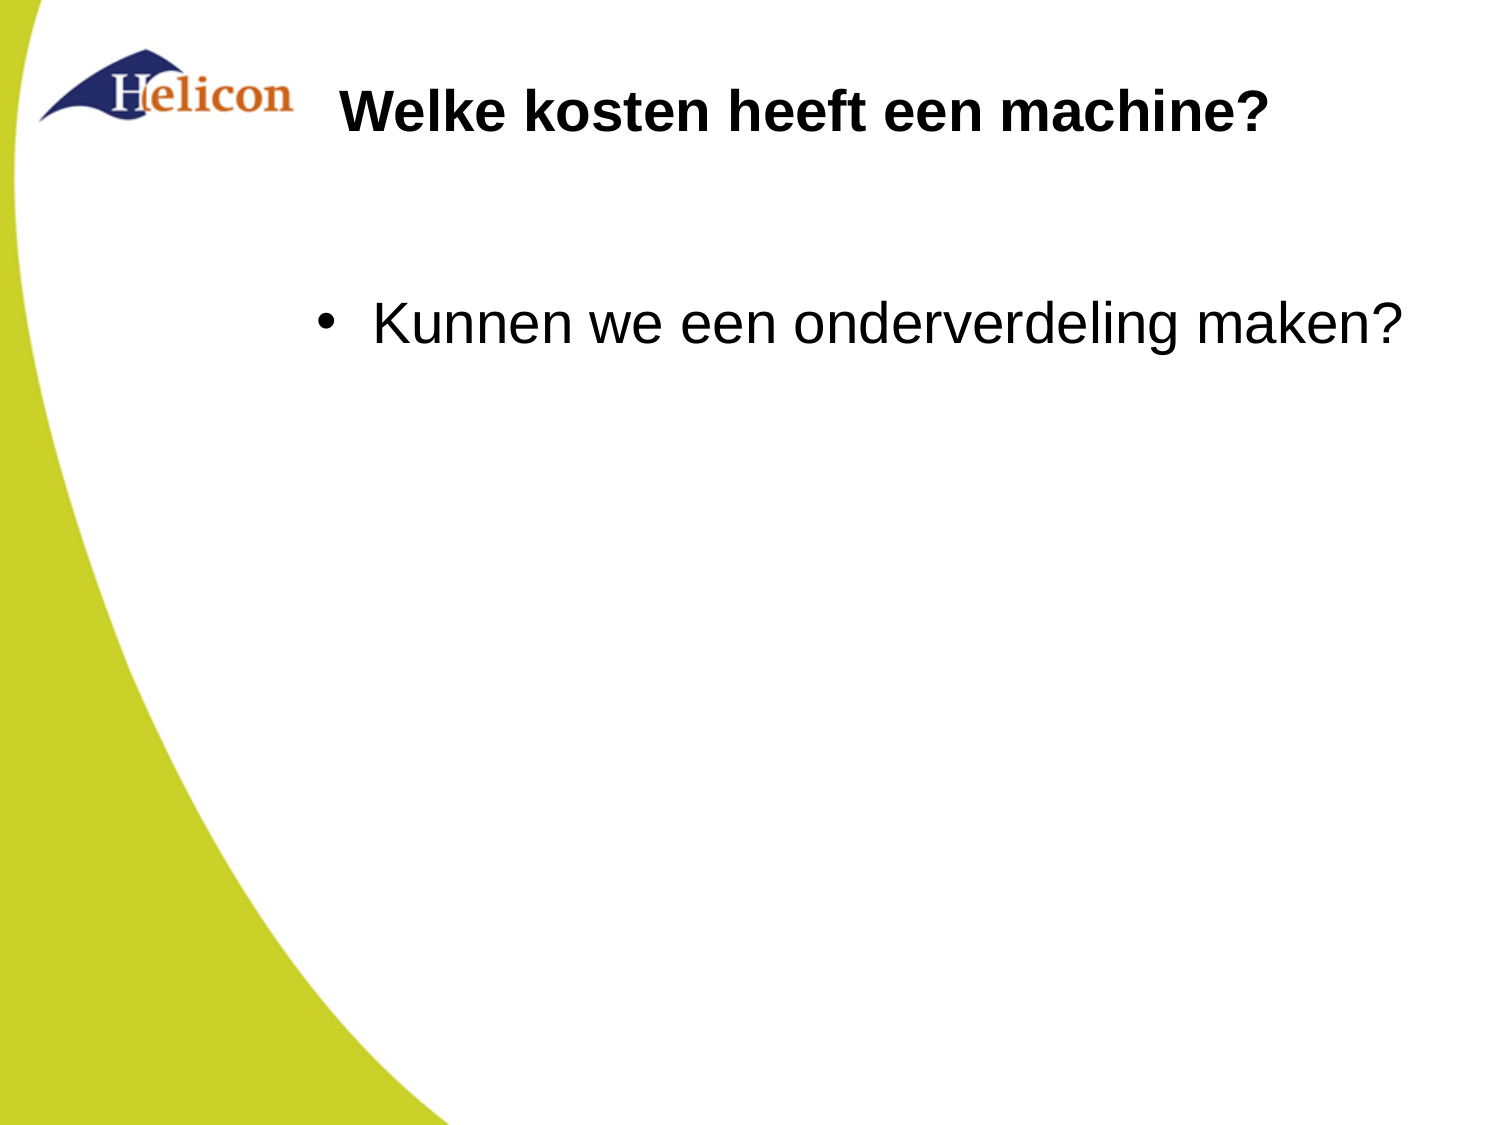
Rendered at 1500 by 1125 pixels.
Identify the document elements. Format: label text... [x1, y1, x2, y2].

list Kunnen we een onderverdeling maken? [301, 196, 1425, 1005]
title Welke kosten heeft een machine? [324, 54, 1415, 161]
picture [0, 0, 1500, 1125]
